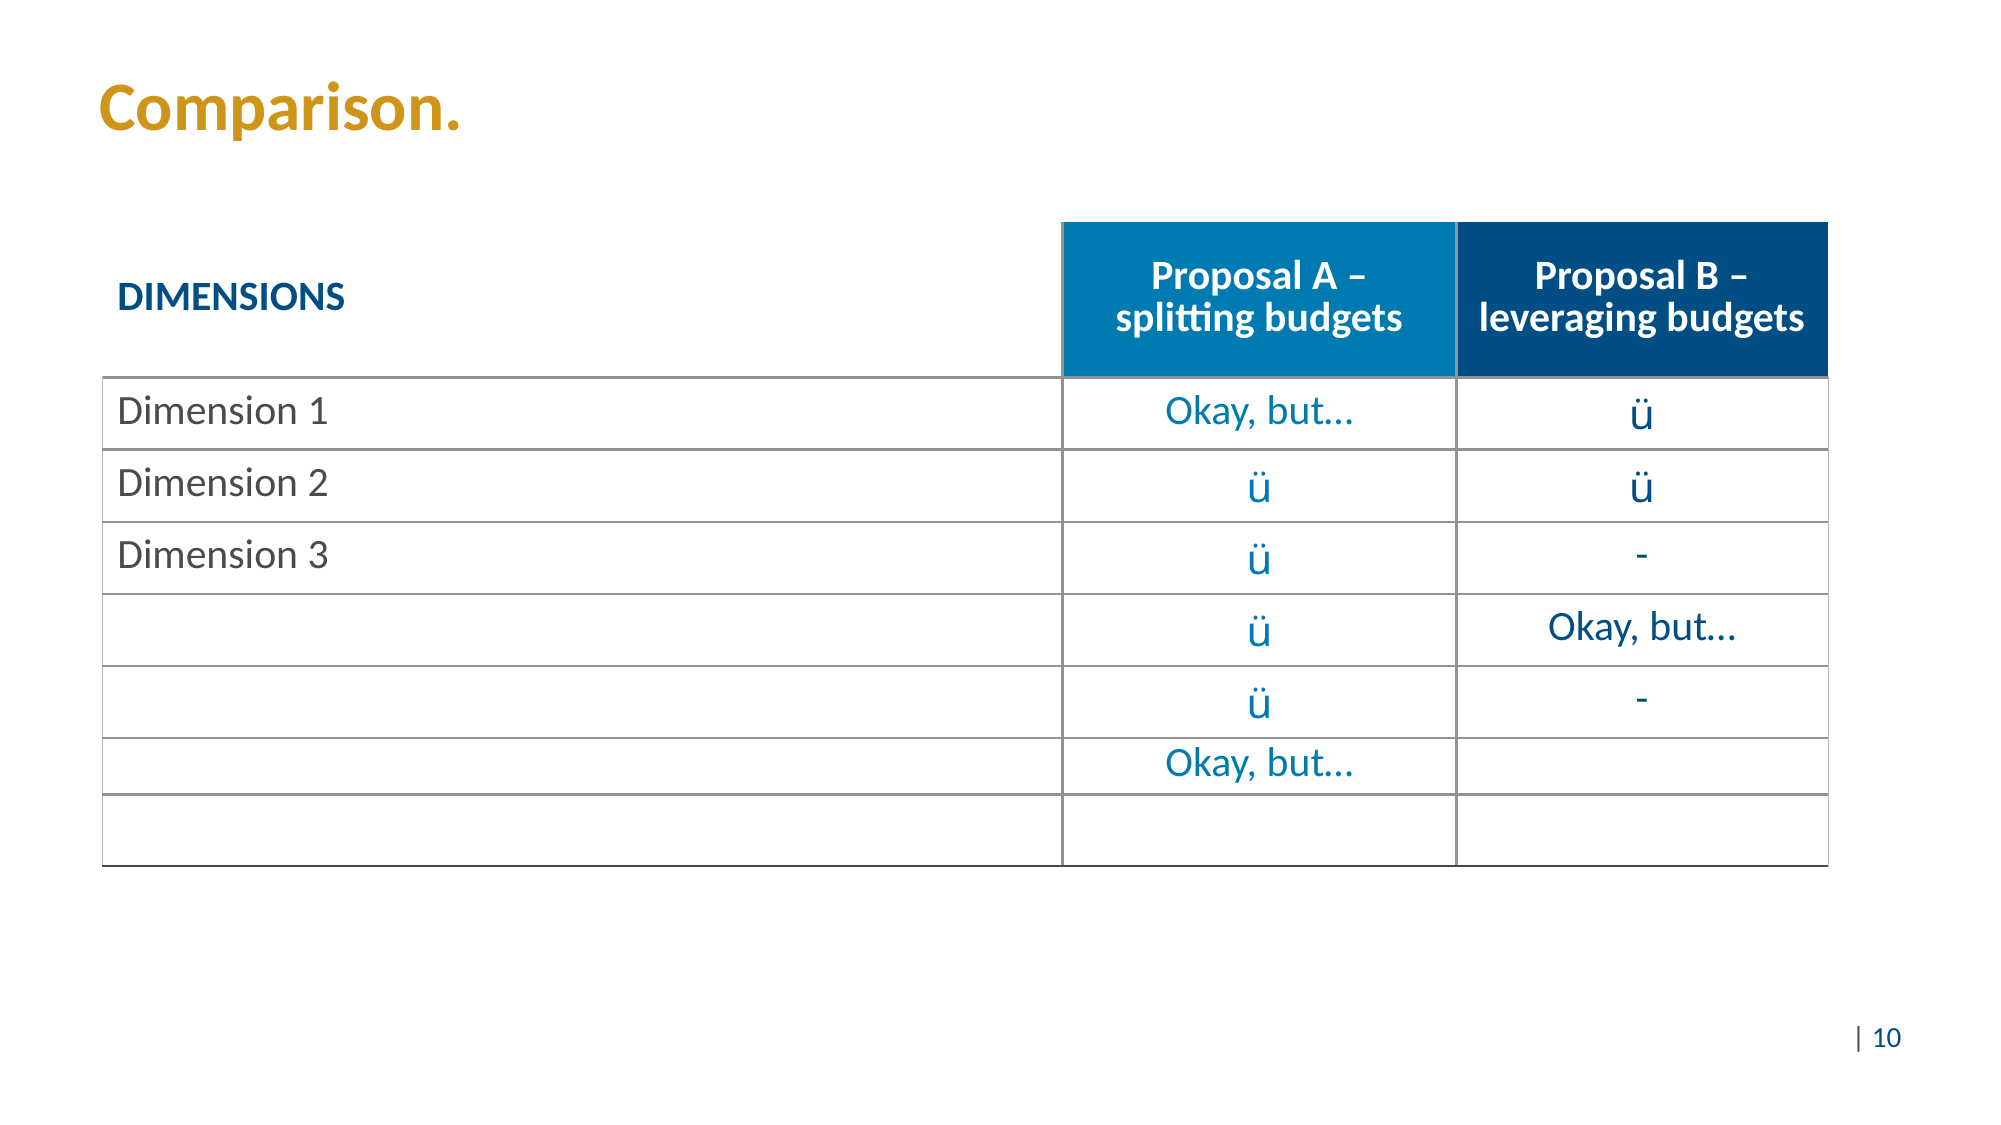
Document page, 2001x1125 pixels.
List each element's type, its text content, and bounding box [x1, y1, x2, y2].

table_cell [103, 796, 1061, 865]
table_cell ü [1064, 667, 1455, 737]
title Comparison. [84, 63, 1295, 154]
table_header Proposal B – leveraging budgets [1458, 222, 1828, 376]
table_cell [1064, 796, 1455, 865]
table_header Dimensions [102, 222, 1061, 376]
table_cell ü [1458, 379, 1828, 448]
table_cell - [1458, 523, 1828, 593]
table_cell [103, 595, 1061, 665]
table_cell [103, 739, 1061, 793]
table_cell Okay, but… [1458, 595, 1828, 665]
table_cell ü [1458, 451, 1828, 521]
table_cell - [1458, 667, 1828, 737]
table_header Proposal A – splitting budgets [1064, 222, 1455, 376]
table_cell [103, 667, 1061, 737]
table_cell ü [1064, 595, 1455, 665]
table_cell [1458, 739, 1828, 793]
table_cell ü [1064, 451, 1455, 521]
table_cell Dimension 2 [103, 451, 1061, 521]
table_cell ü [1064, 523, 1455, 593]
table_cell Dimension 3 [103, 523, 1061, 593]
table_cell Okay, but… [1064, 739, 1455, 793]
table_cell Okay, but… [1064, 379, 1455, 448]
table_cell Dimension 1 [103, 379, 1061, 448]
table_cell [1458, 796, 1828, 865]
